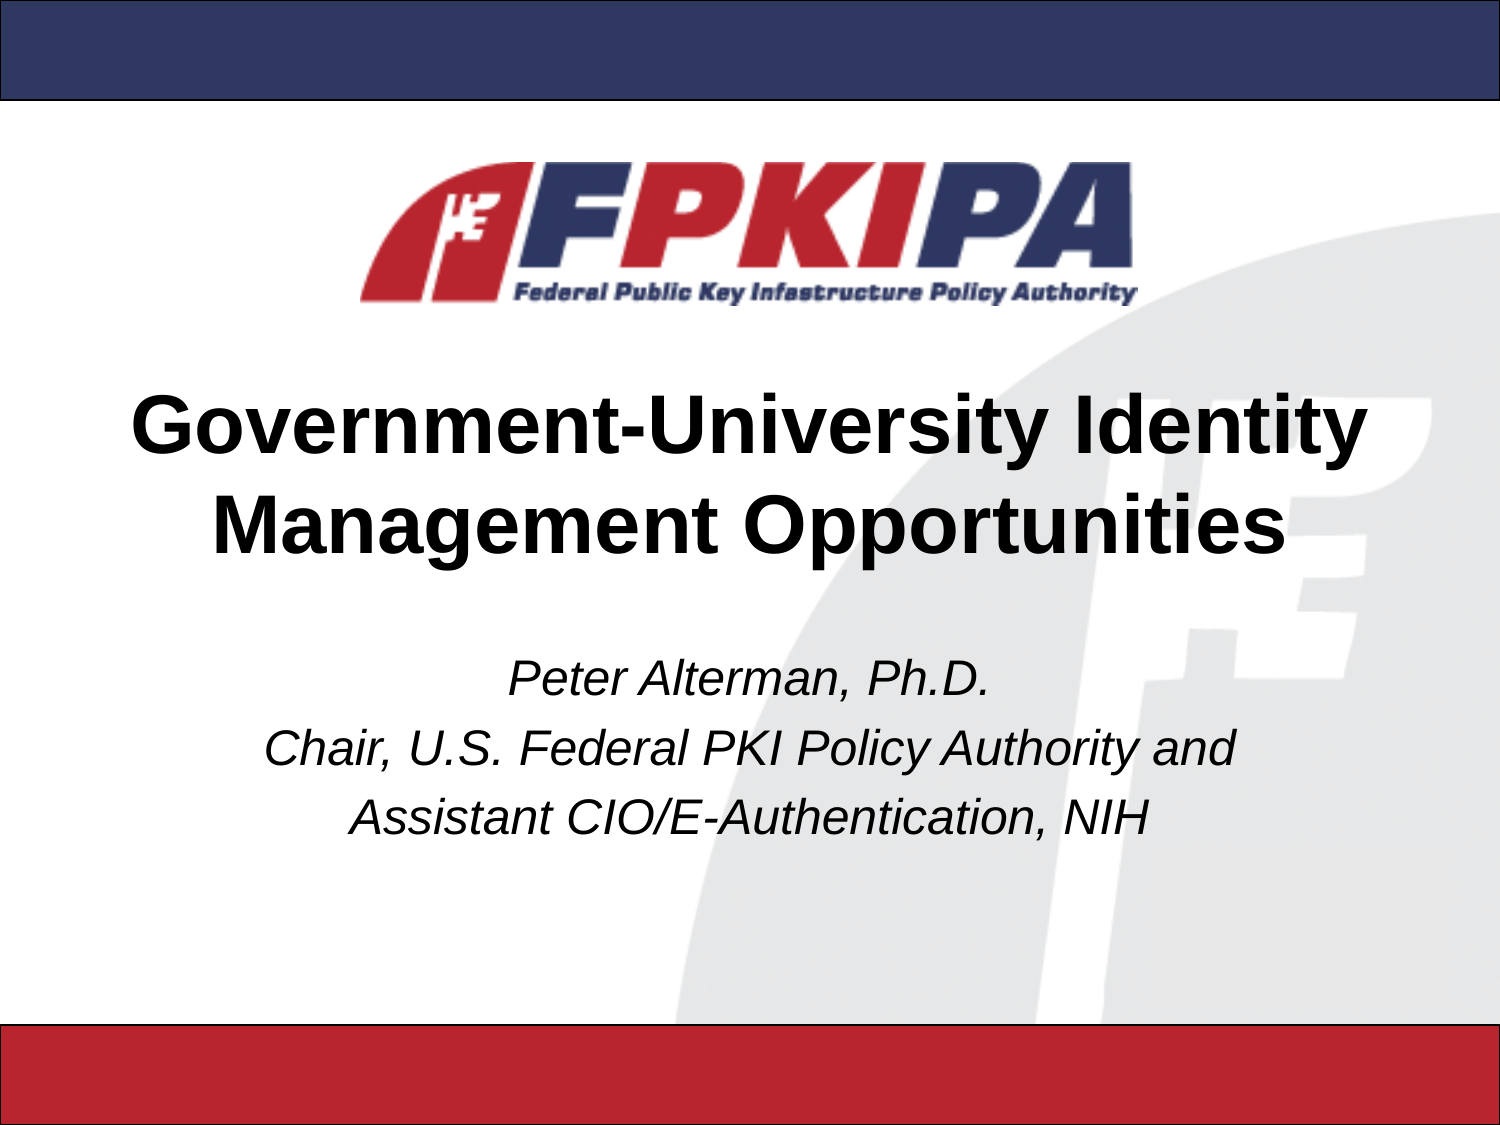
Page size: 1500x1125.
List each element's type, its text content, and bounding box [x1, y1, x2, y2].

title Government-University Identity Management Opportunities [112, 349, 1388, 591]
subtitle Peter Alterman, Ph.D. Chair, U.S. Federal PKI Policy Authority and Assistant CIO/E-Authentication, NIH [225, 637, 1275, 925]
picture [360, 162, 1500, 1024]
